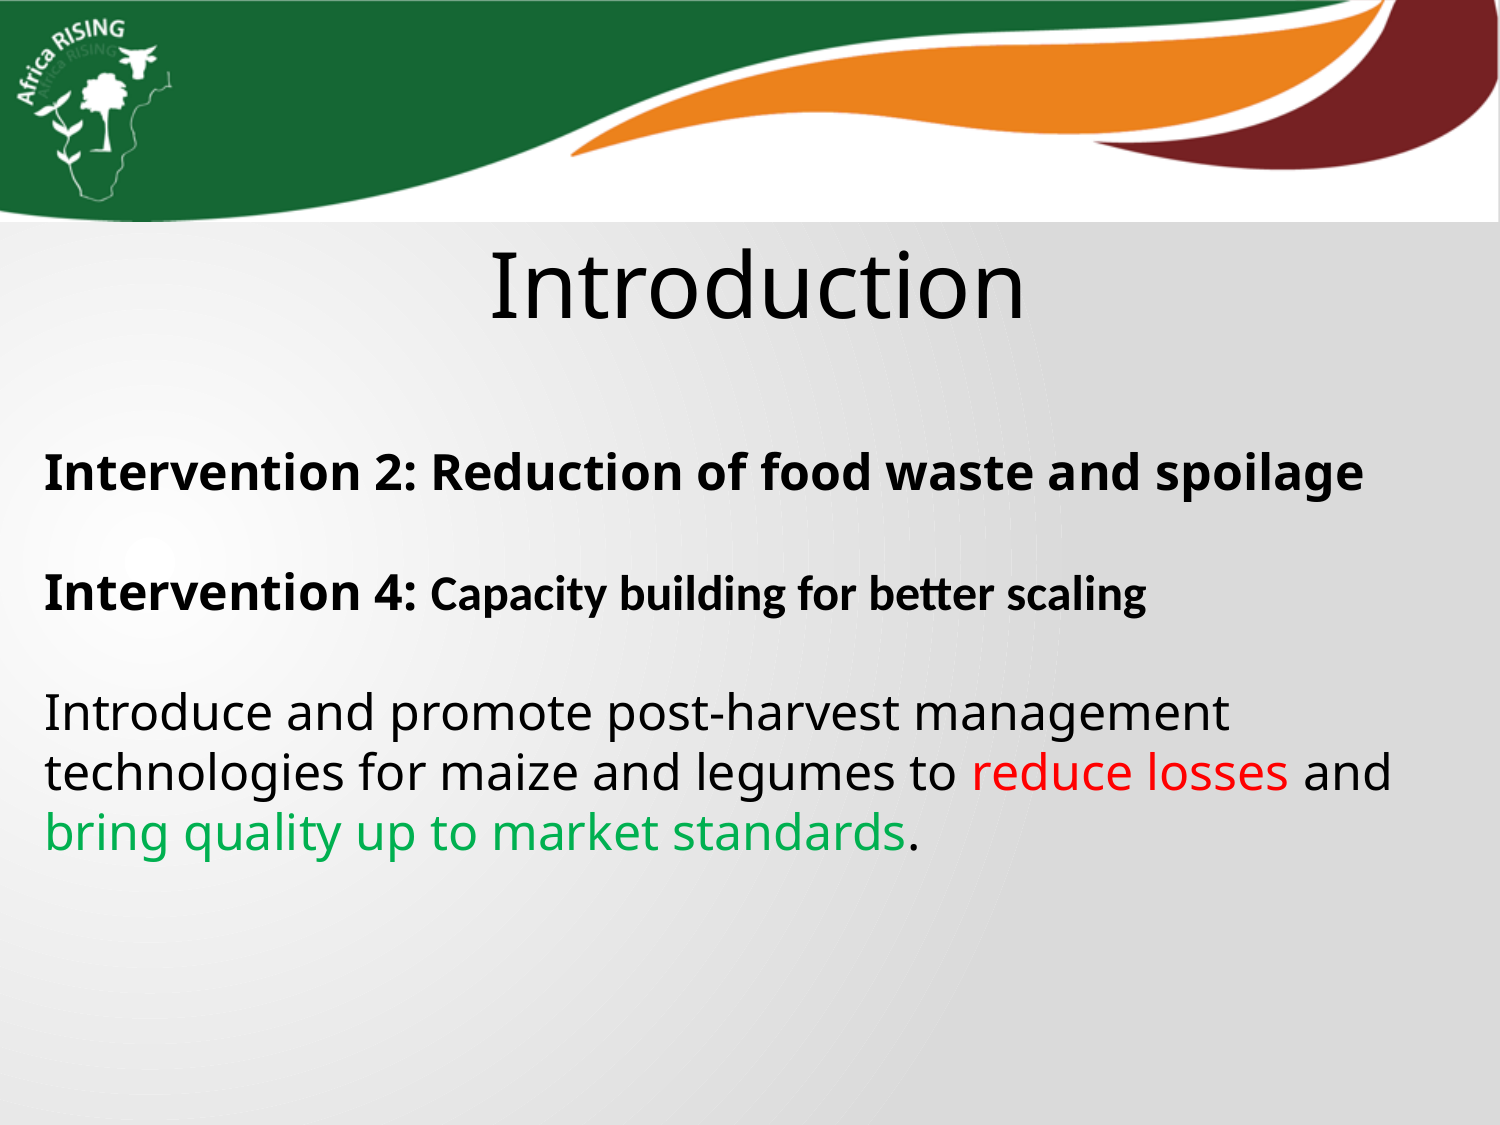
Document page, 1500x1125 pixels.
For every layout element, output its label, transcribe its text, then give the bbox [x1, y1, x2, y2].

list Introduction [0, 219, 1500, 358]
picture [0, 0, 1499, 219]
text_box Intervention 2: Reduction of food waste and spoilage Intervention 4: Capacity building for better scaling Introduce and promote post-harvest management technologies for maize and legumes to reduce losses and bring quality up to market standards. [29, 373, 1471, 1049]
